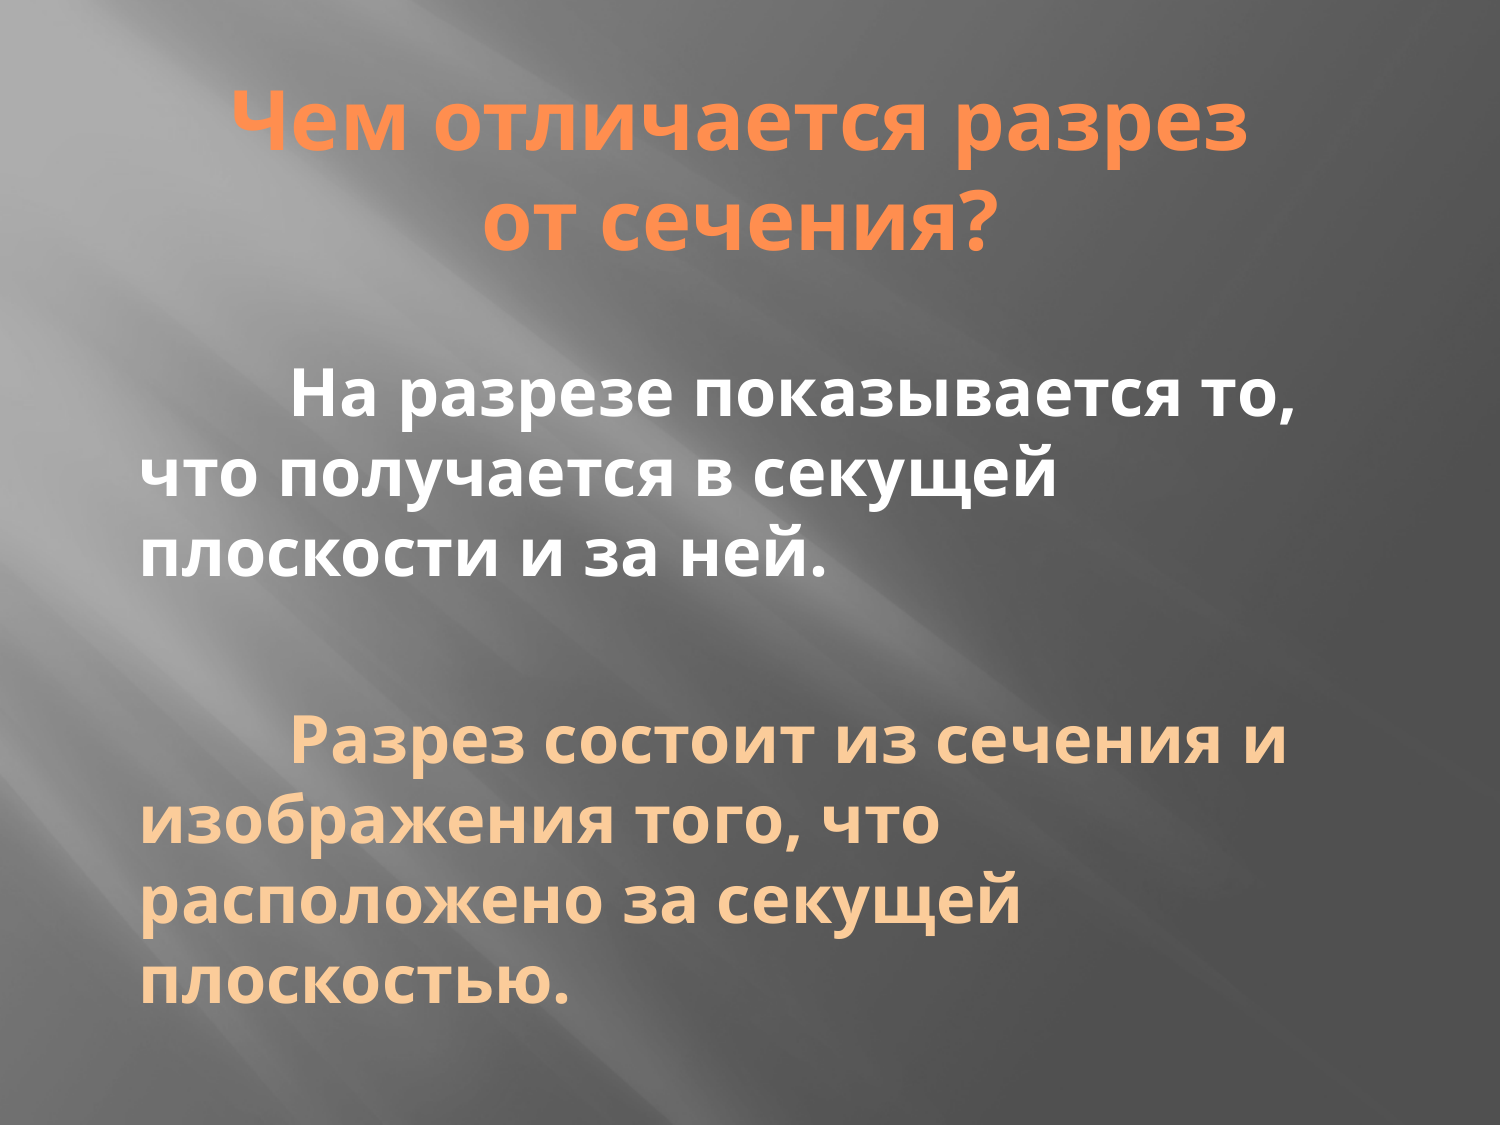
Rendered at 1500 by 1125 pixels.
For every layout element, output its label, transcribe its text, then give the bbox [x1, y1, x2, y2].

title Чем отличается разрез от сечения? [159, 42, 1322, 268]
list На разрезе показывается то, что получается в секу­щей плоскости и за ней. Разрез состоит из сечения и изображения того, что расположено за се­кущей плоскостью. [112, 278, 1424, 1071]
